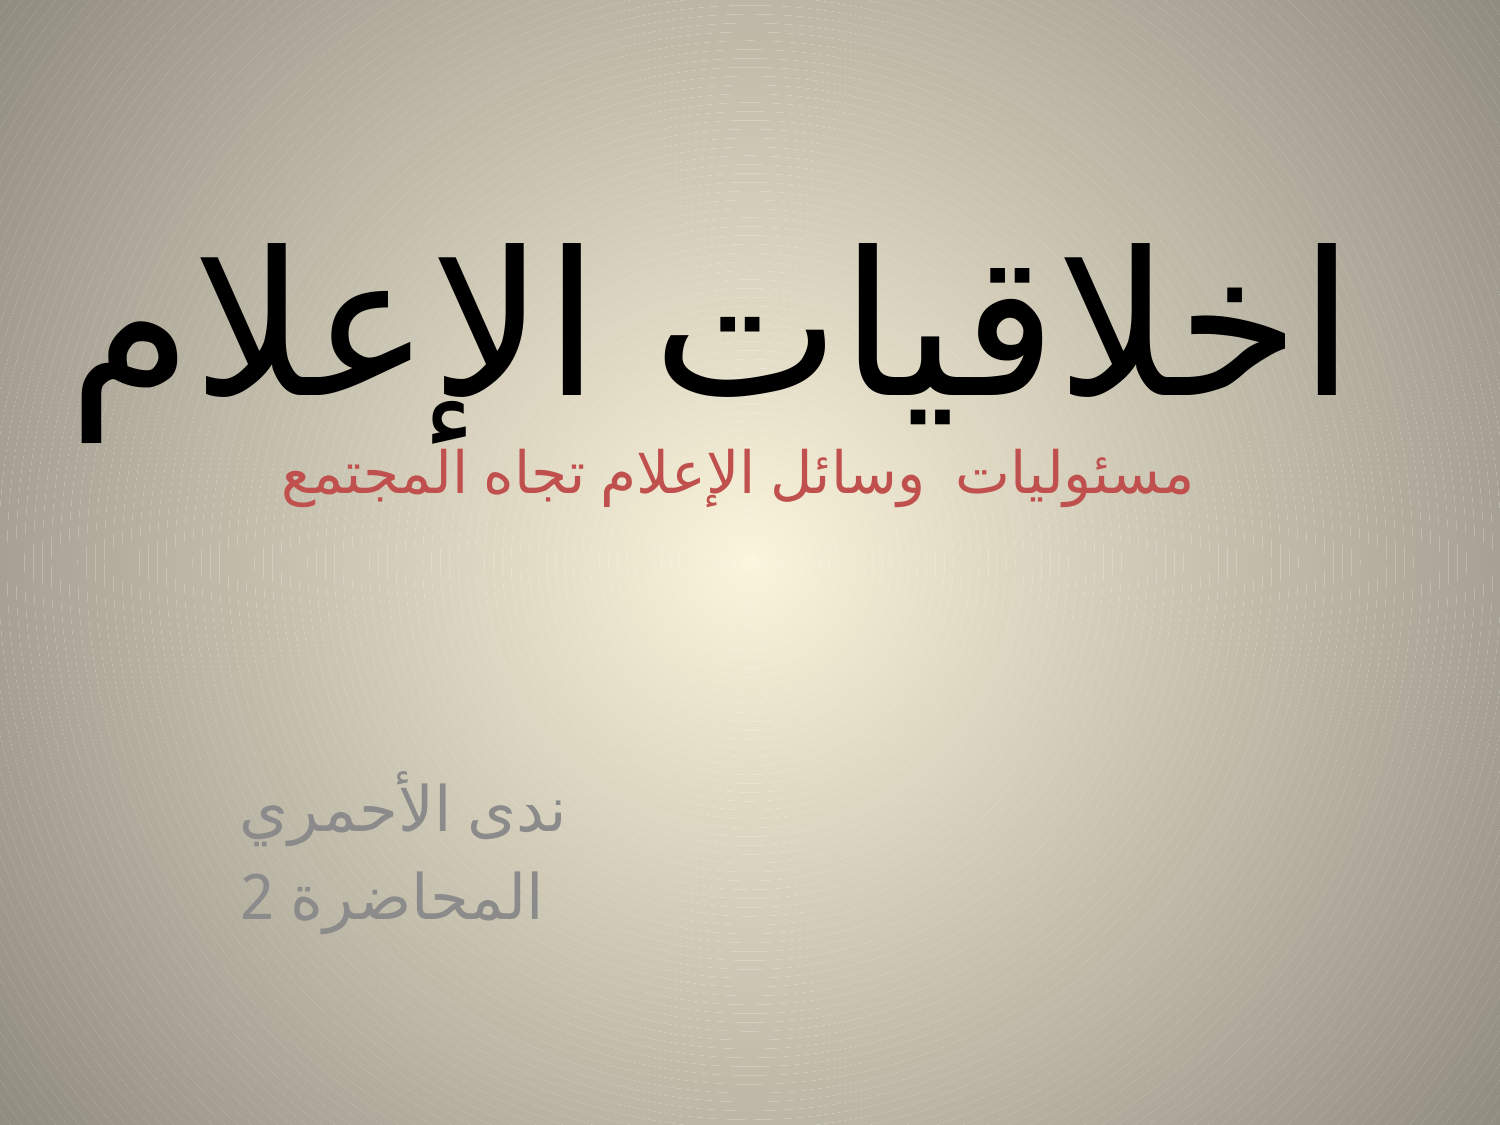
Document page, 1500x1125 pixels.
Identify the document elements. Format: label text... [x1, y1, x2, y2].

subtitle ندى الأحمري المحاضرة 2 [225, 586, 1275, 941]
title اخلاقيات الإعلام مسئوليات وسائل الإعلام تجاه المجتمع [29, 349, 1447, 591]
